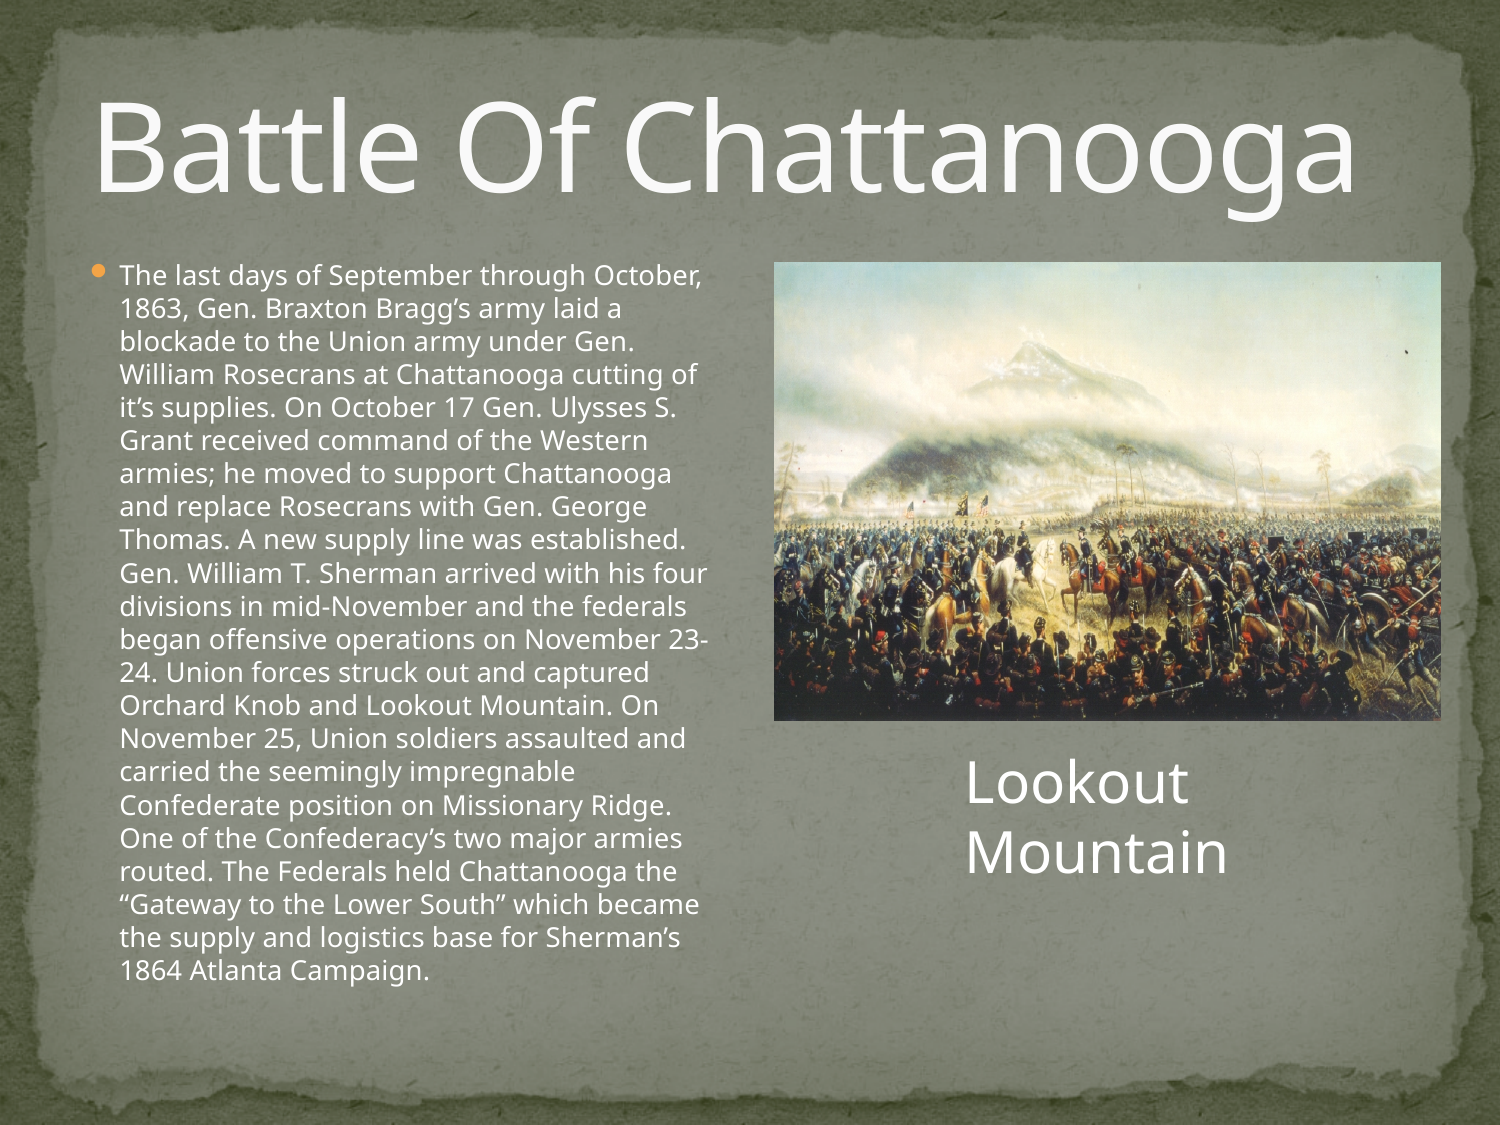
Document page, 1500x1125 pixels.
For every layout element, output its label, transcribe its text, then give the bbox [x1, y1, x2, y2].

text_box Lookout Mountain [949, 737, 1323, 893]
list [777, 265, 1440, 719]
title Battle Of Chattanooga [74, 24, 1425, 225]
list The last days of September through October, 1863, Gen. Braxton Bragg’s army laid a blockade to the Union army under Gen. William Rosecrans at Chattanooga cutting of it’s supplies. On October 17 Gen. Ulysses S. Grant received command of the Western armies; he moved to support Chattanooga and replace Rosecrans with Gen. George Thomas. A new supply line was established. Gen. William T. Sherman arrived with his four divisions in mid-November and the federals began offensive operations on November 23-24. Union forces struck out and captured Orchard Knob and Lookout Mountain. On November 25, Union soldiers assaulted and carried the seemingly impregnable Confederate position on Missionary Ridge. One of the Confederacy’s two major armies routed. The Federals held Chattanooga the “Gateway to the Lower South” which became the supply and logistics base for Sherman’s 1864 Atlanta Campaign. [75, 249, 741, 1000]
